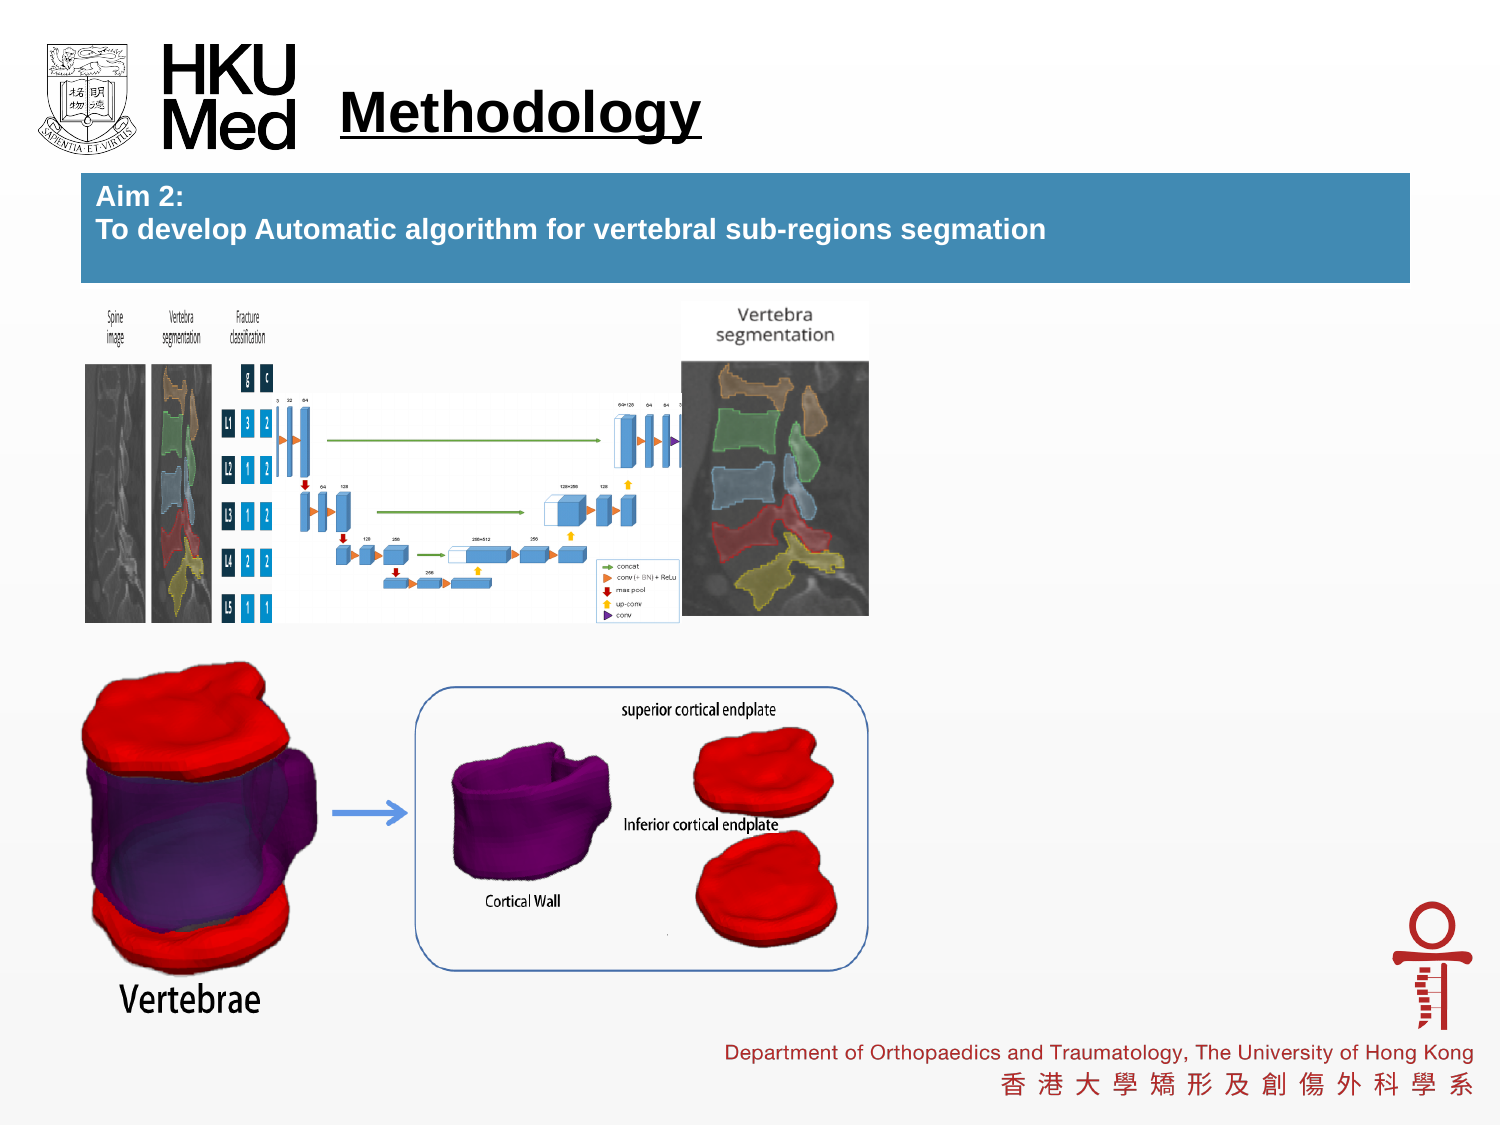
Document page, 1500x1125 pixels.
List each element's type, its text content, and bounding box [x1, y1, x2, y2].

text_box Methodology [324, 66, 1365, 152]
picture [38, 44, 295, 155]
table_header Aim 2: To develop Automatic algorithm for vertebral sub-regions segmation [81, 173, 1410, 283]
picture [85, 301, 870, 624]
picture [0, 660, 1500, 1125]
